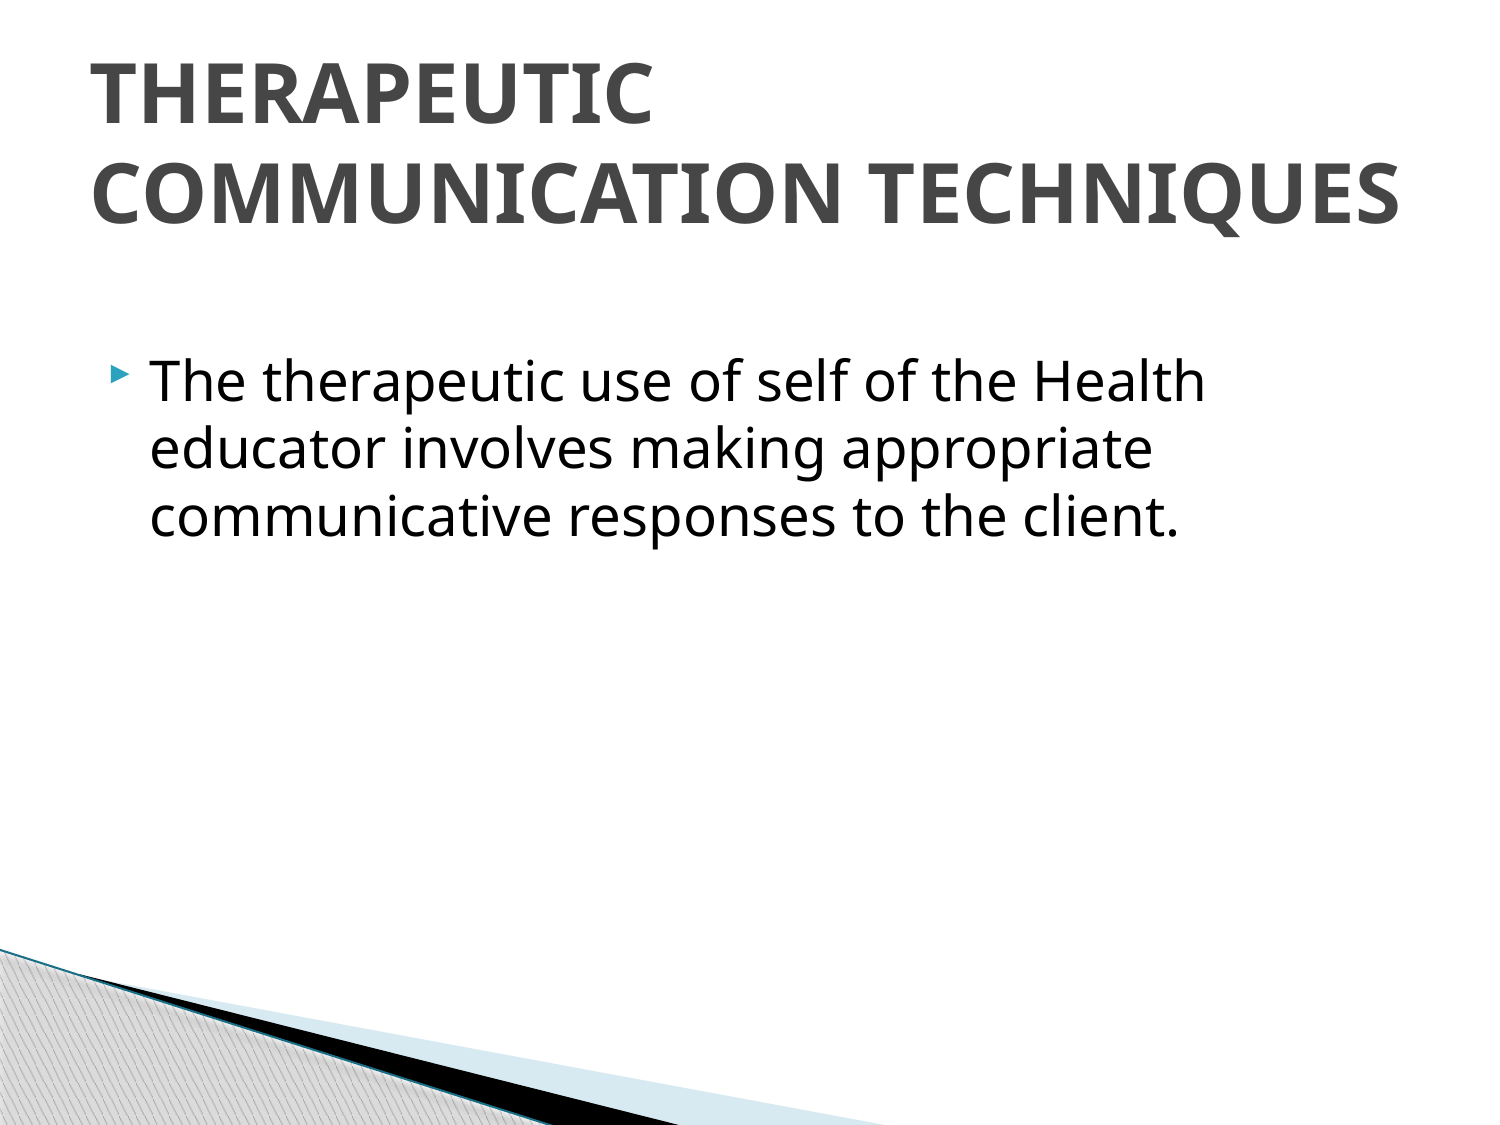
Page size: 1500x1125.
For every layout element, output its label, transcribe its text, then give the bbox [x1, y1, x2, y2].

list The therapeutic use of self of the Health educator involves making appropriate communicative responses to the client. [75, 337, 1425, 713]
title THERAPEUTIC COMMUNICATION TECHNIQUES [75, 99, 1425, 180]
